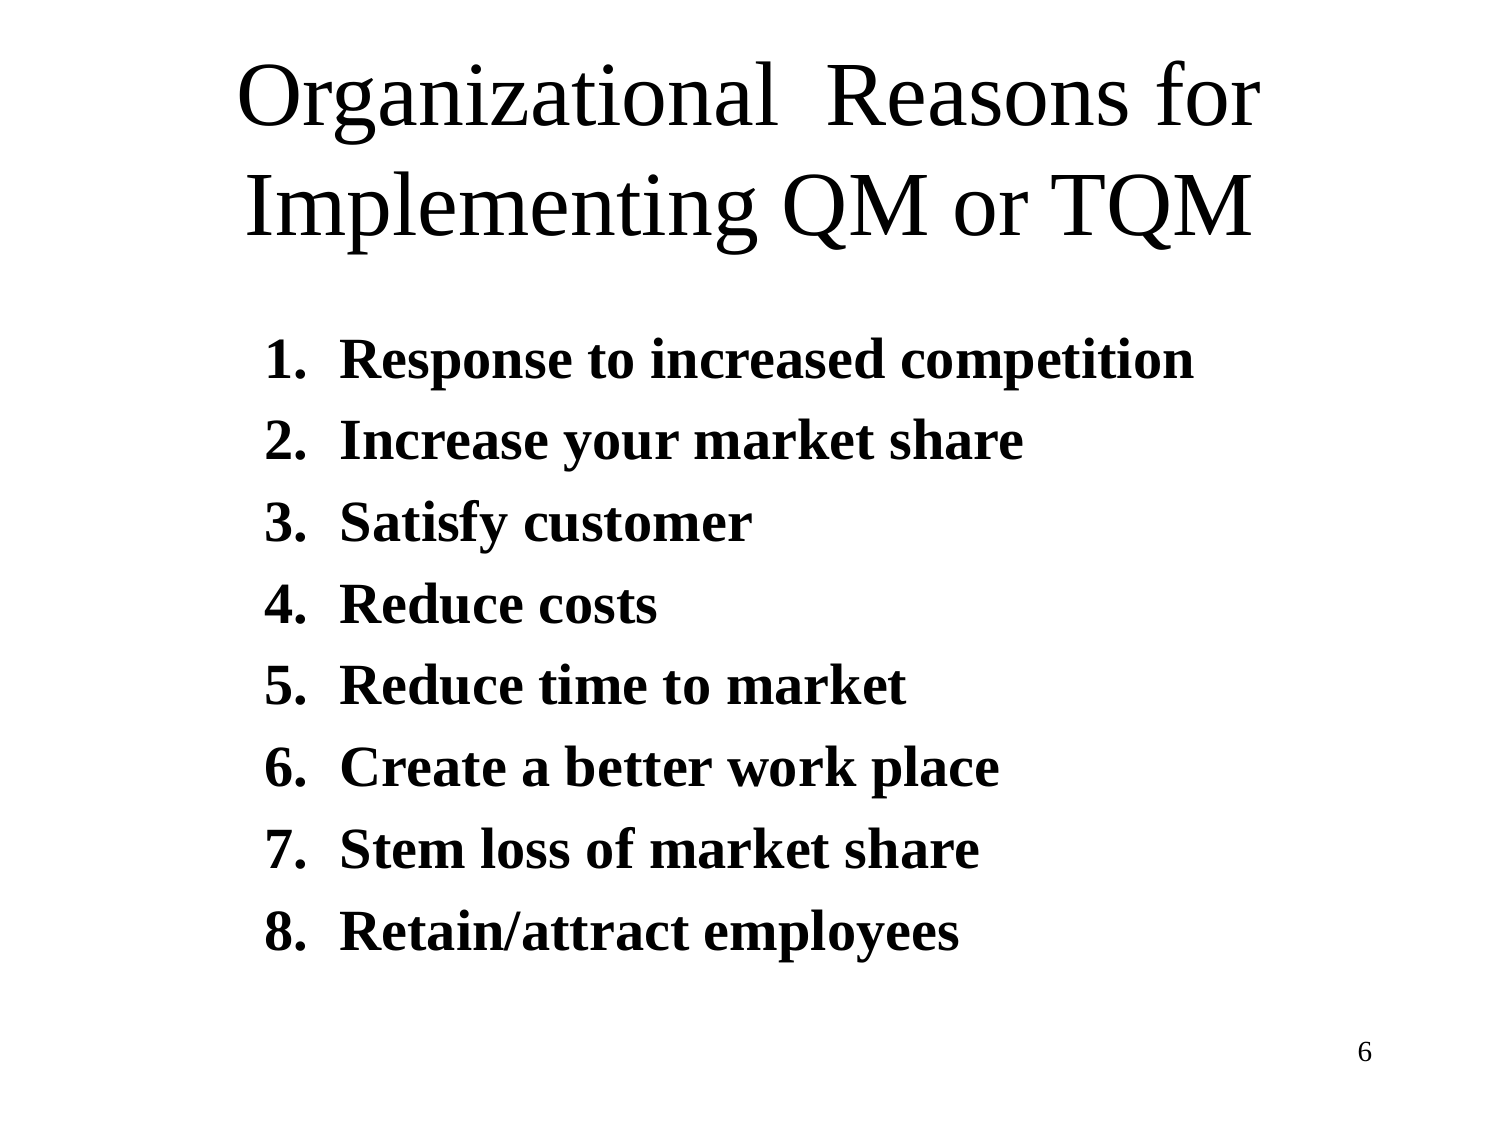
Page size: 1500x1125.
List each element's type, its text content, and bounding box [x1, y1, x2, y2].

title Organizational Reasons for Implementing QM or TQM [112, 50, 1388, 238]
slide_number 6 [1074, 1025, 1388, 1100]
text_box Response to increased competition Increase your market share Satisfy customer Reduce costs Reduce time to market Create a better work place Stem loss of market share Retain/attract employees [249, 312, 1250, 969]
